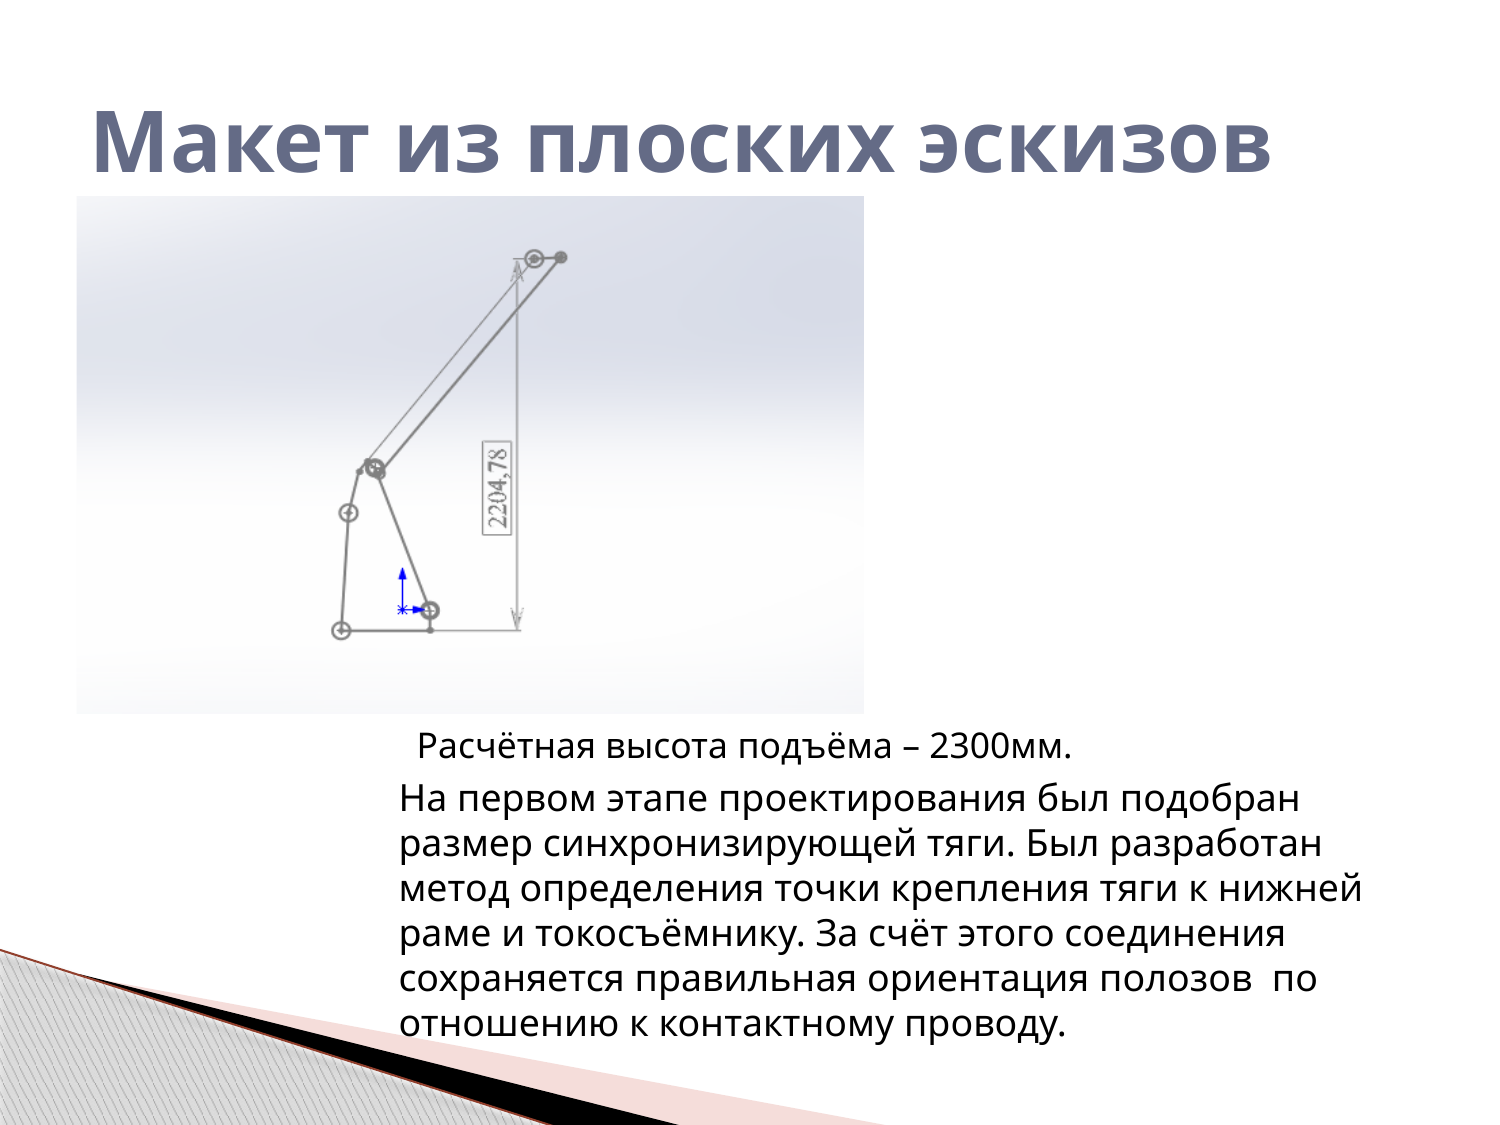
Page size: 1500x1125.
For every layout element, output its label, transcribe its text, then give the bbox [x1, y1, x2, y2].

title Макет из плоских эскизов [75, 45, 1425, 233]
list Расчётная высота подъёма – 2300мм. На первом этапе проектирования был подобран размер синхронизирующей тяги. Был разработан метод определения точки крепления тяги к нижней раме и токосъёмнику. За счёт этого соединения сохраняется правильная ориентация полозов по отношению к контактному проводу. [383, 716, 1423, 1059]
picture [76, 196, 865, 714]
